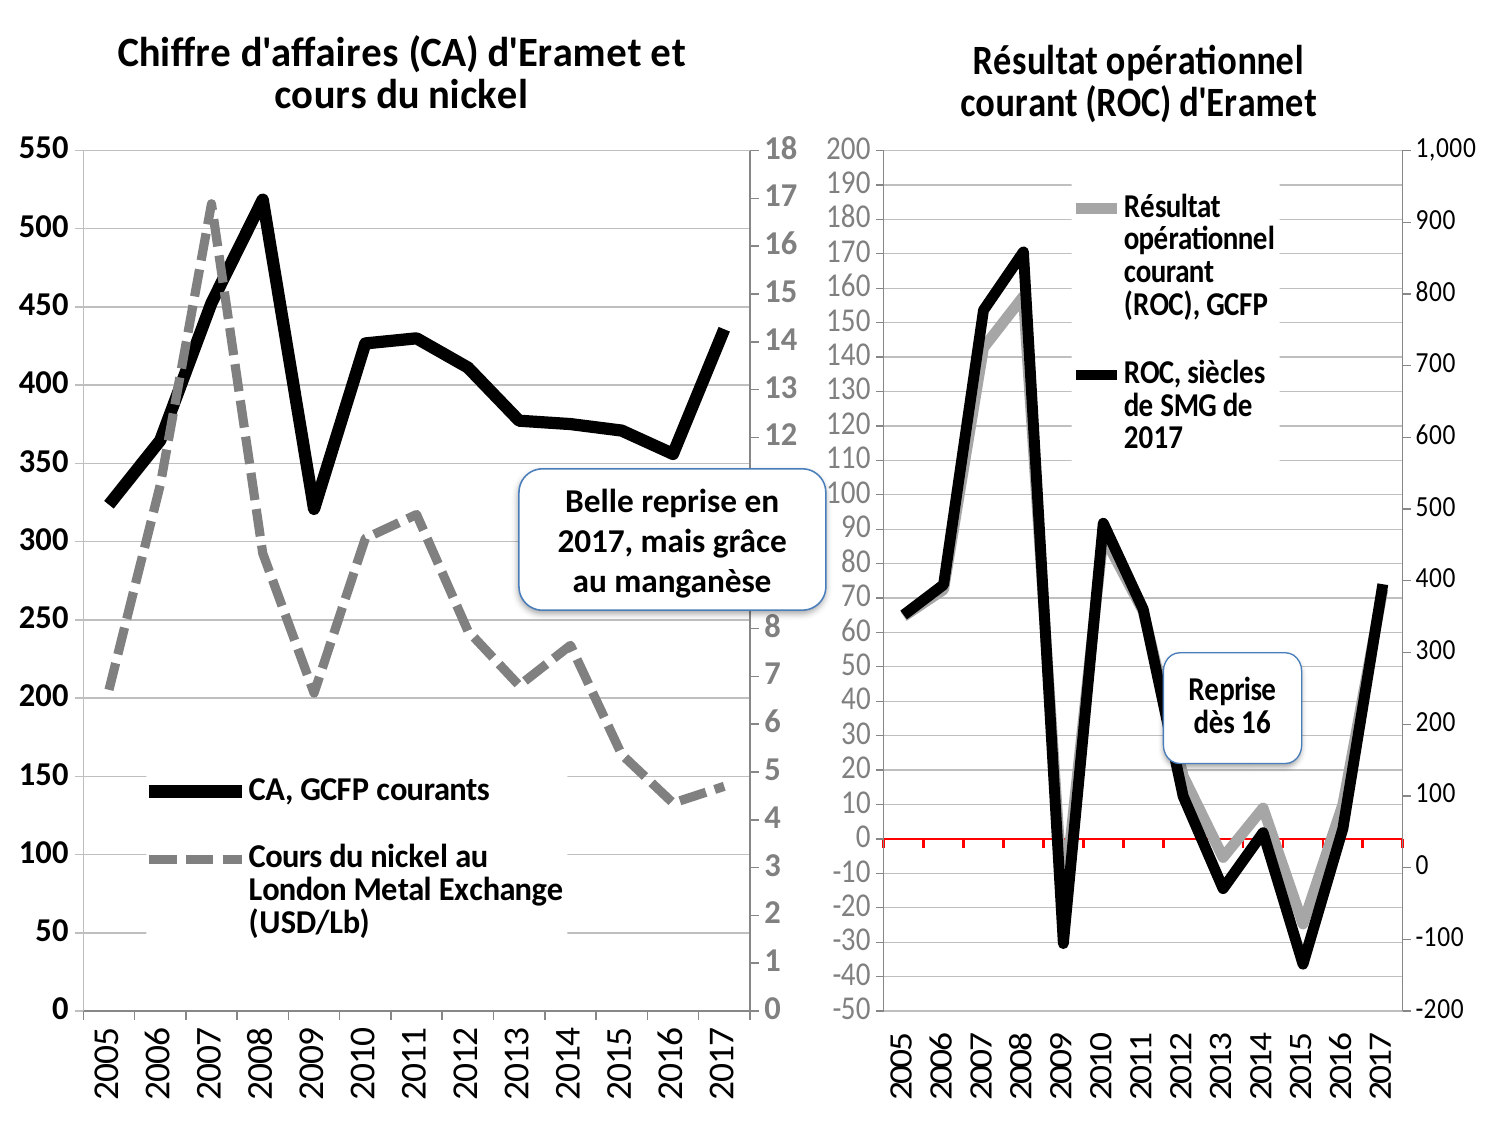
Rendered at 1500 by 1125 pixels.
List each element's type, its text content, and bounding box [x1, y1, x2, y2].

text_box Belle reprise en 2017, mais grâce au manganèse [812, 470, 820, 609]
chart [18, 22, 808, 1108]
chart [825, 22, 1478, 1108]
